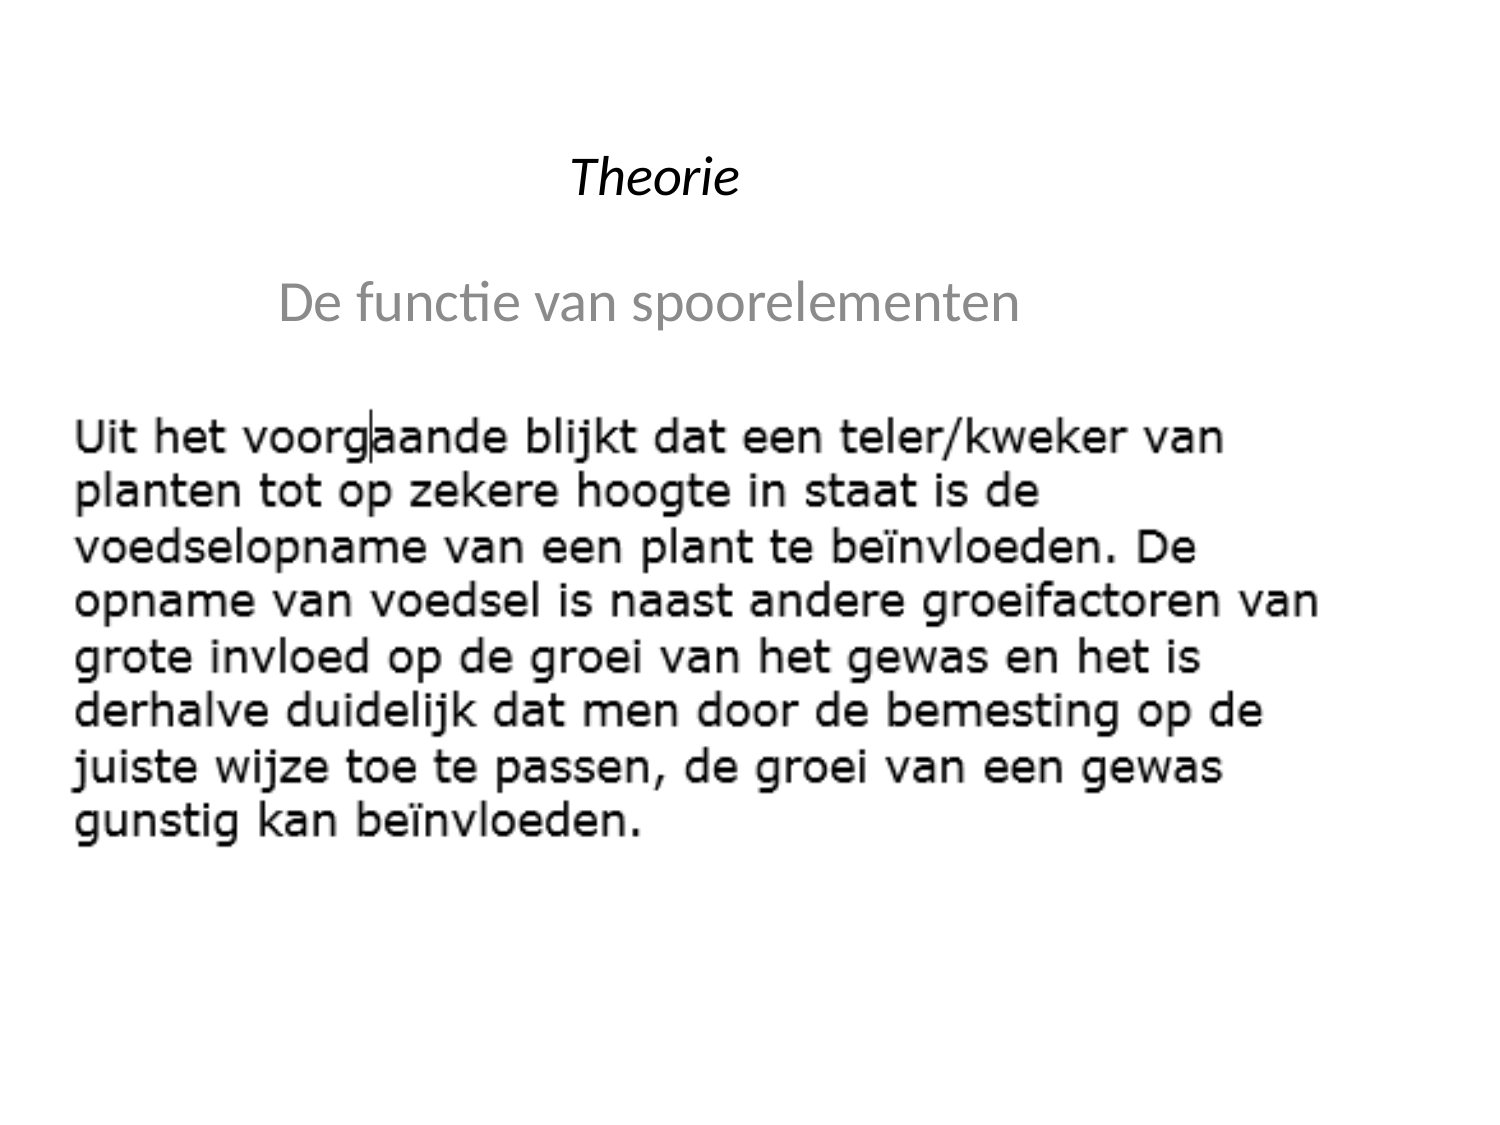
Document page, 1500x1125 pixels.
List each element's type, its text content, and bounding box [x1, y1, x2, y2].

subtitle De functie van spoorelementen [64, 255, 1235, 399]
picture [64, 400, 1328, 878]
title Theorie [112, 101, 1199, 244]
